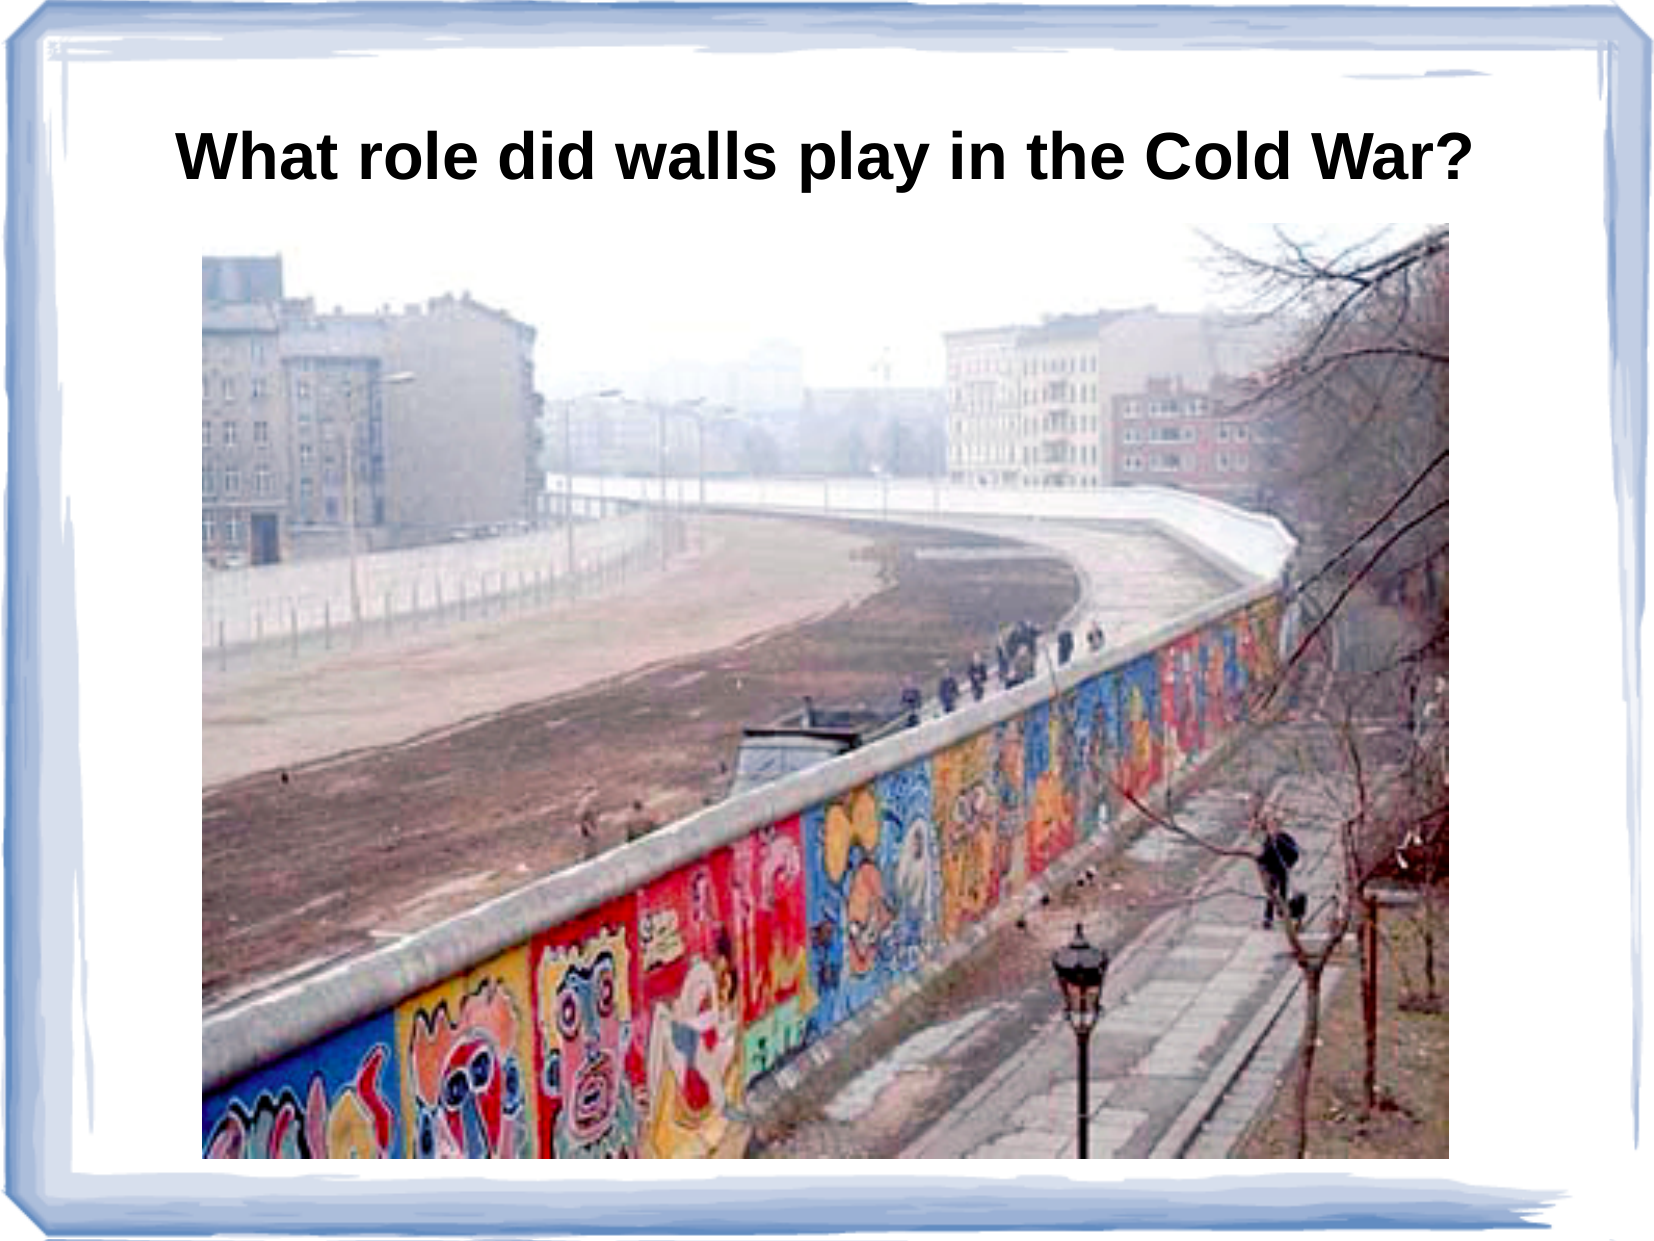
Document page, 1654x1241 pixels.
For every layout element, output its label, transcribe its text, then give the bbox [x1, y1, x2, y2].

picture [0, 0, 1654, 1241]
title What role did walls play in the Cold War? [82, 49, 1571, 257]
